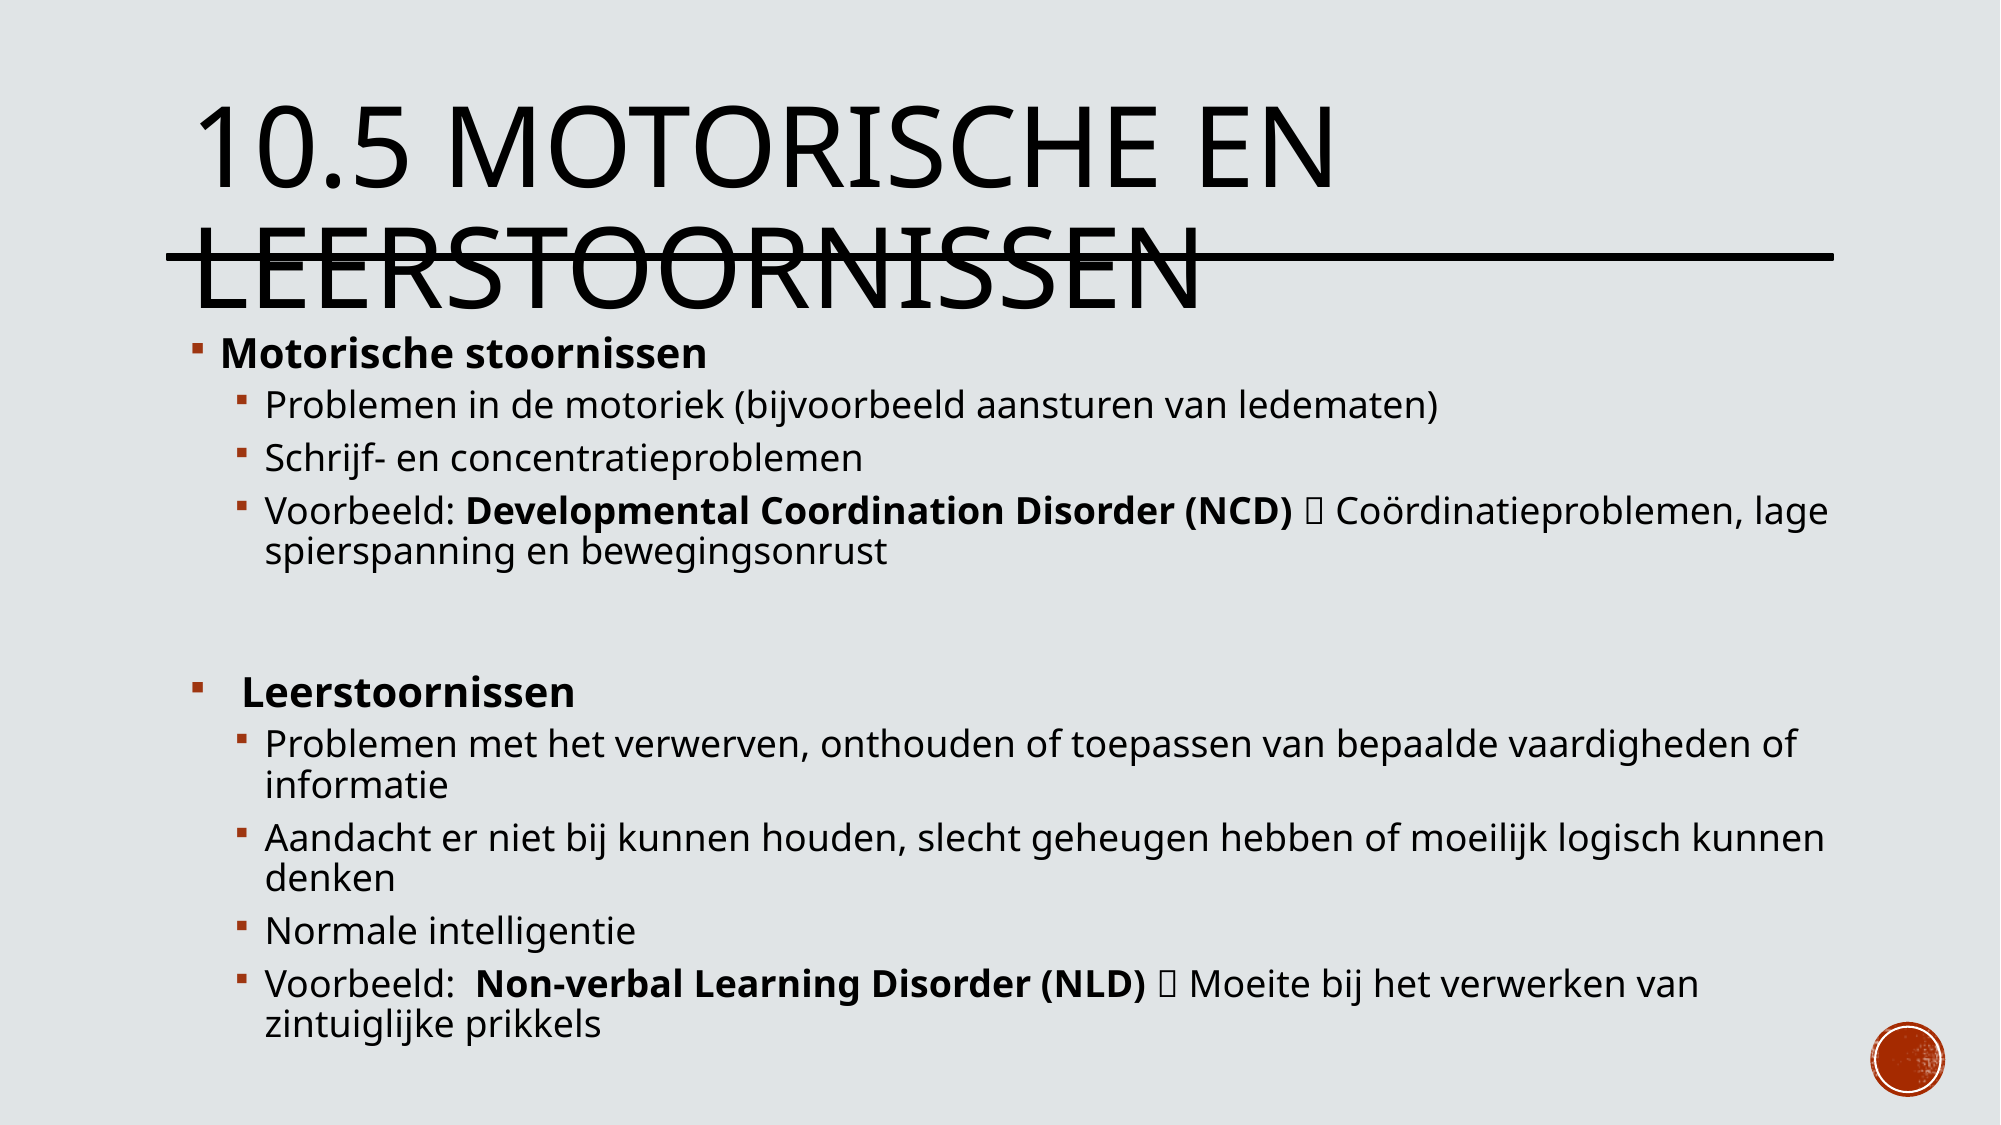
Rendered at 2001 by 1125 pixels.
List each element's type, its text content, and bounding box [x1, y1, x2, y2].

title 10.5 Motorische en leerstoornissen [175, 79, 1826, 253]
title 10.5 Motorische en leerstoornissen [175, 261, 1826, 324]
text_box [166, 253, 1834, 261]
list Motorische stoornissen Problemen in de motoriek (bijvoorbeeld aansturen van ledematen) Schrijf- en concentratieproblemen Voorbeeld: Developmental Coordination Disorder (NCD)  Coördinatieproblemen, lage spierspanning en bewegingsonrust Leerstoornissen Problemen met het verwerven, onthouden of toepassen van bepaalde vaardigheden of informatie Aandacht er niet bij kunnen houden, slecht geheugen hebben of moeilijk logisch kunnen denken Normale intelligentie Voorbeeld: Non-verbal Learning Disorder (NLD)  Moeite bij het verwerken van zintuiglijke prikkels [174, 324, 1904, 1079]
